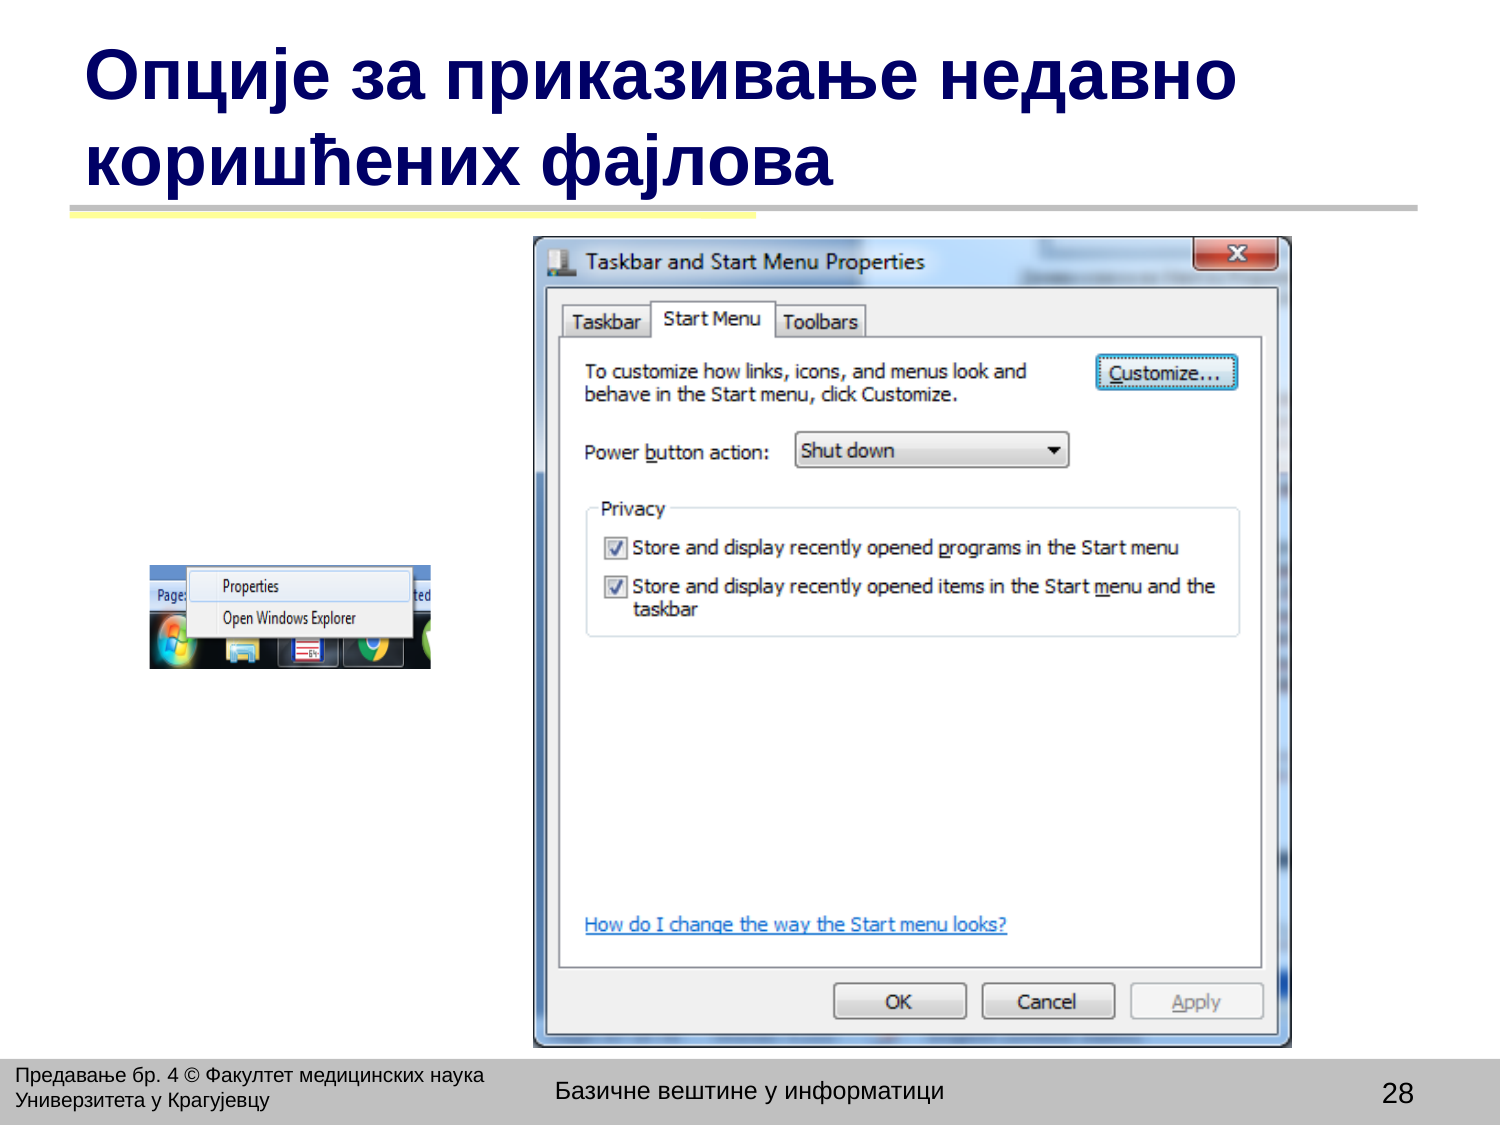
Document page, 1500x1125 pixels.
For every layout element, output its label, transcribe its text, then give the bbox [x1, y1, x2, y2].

slide_number Предавање бр. 4 © Факултет медицинских наука Универзитета у Крагујевцу [0, 1053, 617, 1108]
picture [149, 565, 431, 670]
footer Базичне вештине у информатици [512, 1066, 988, 1125]
slide_number 28 [1079, 1066, 1430, 1125]
title Опције за приказивање недавно коришћених фајлова [69, 19, 1426, 208]
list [533, 236, 1292, 1048]
